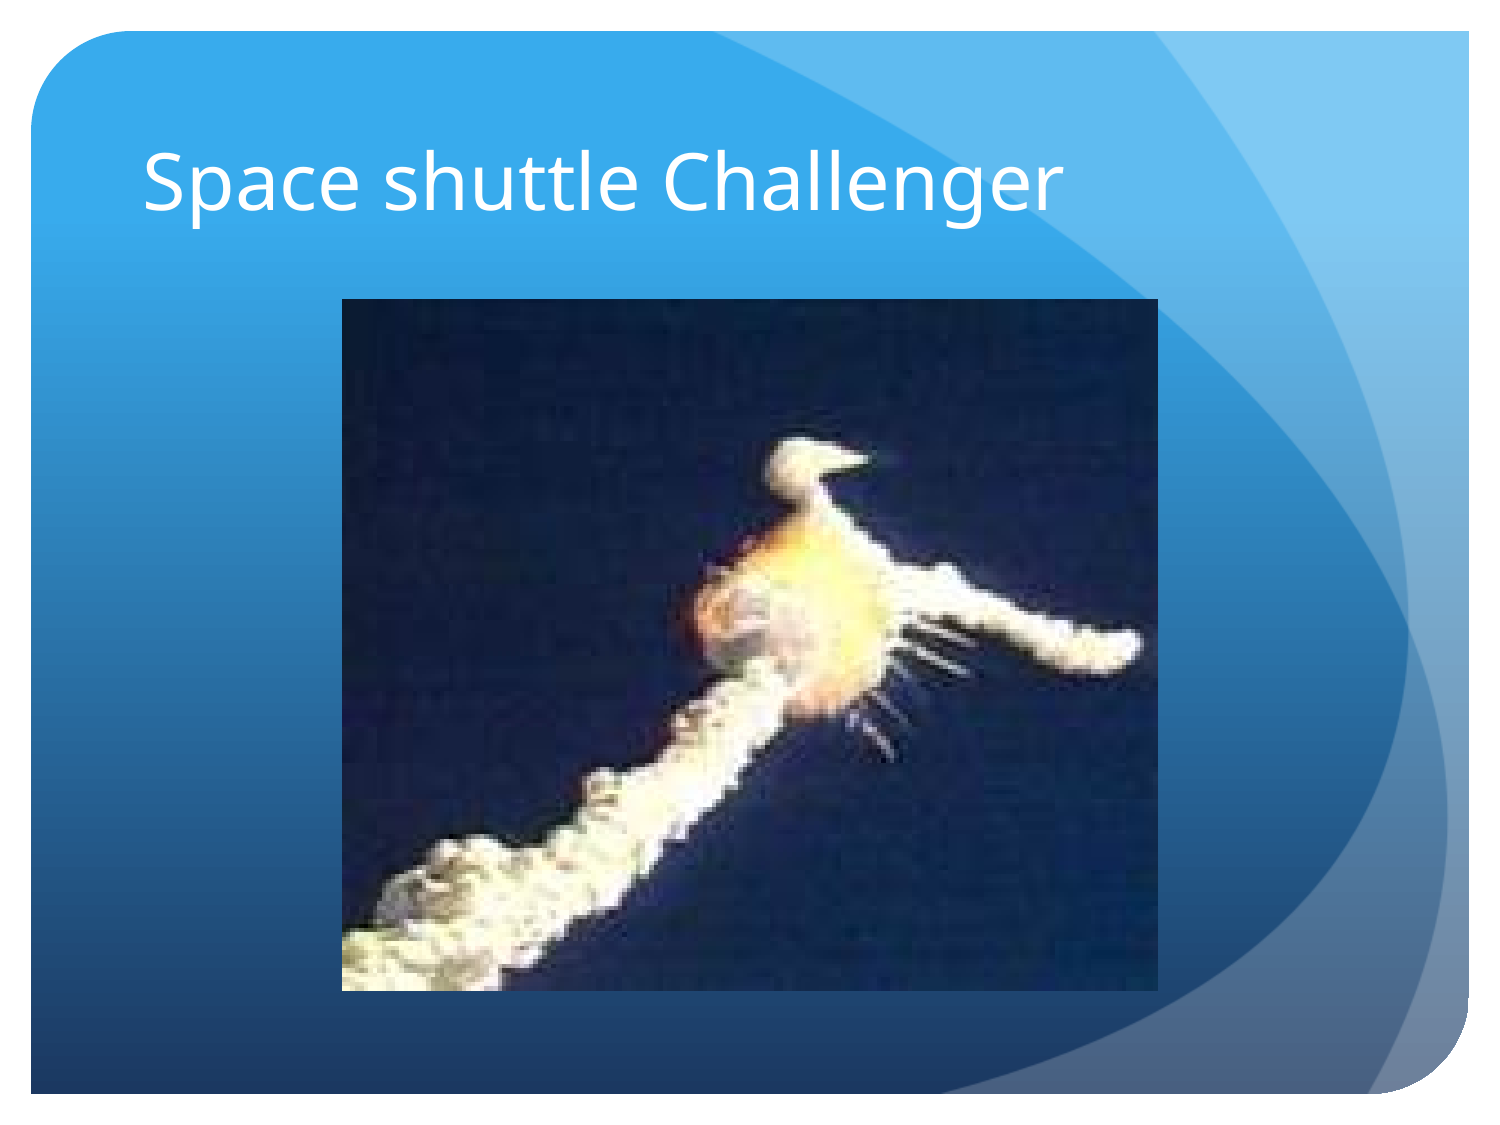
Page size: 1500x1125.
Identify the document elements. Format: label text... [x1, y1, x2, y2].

picture [24, 30, 1473, 1094]
title Space shuttle Challenger [127, 62, 1372, 234]
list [127, 299, 1373, 991]
